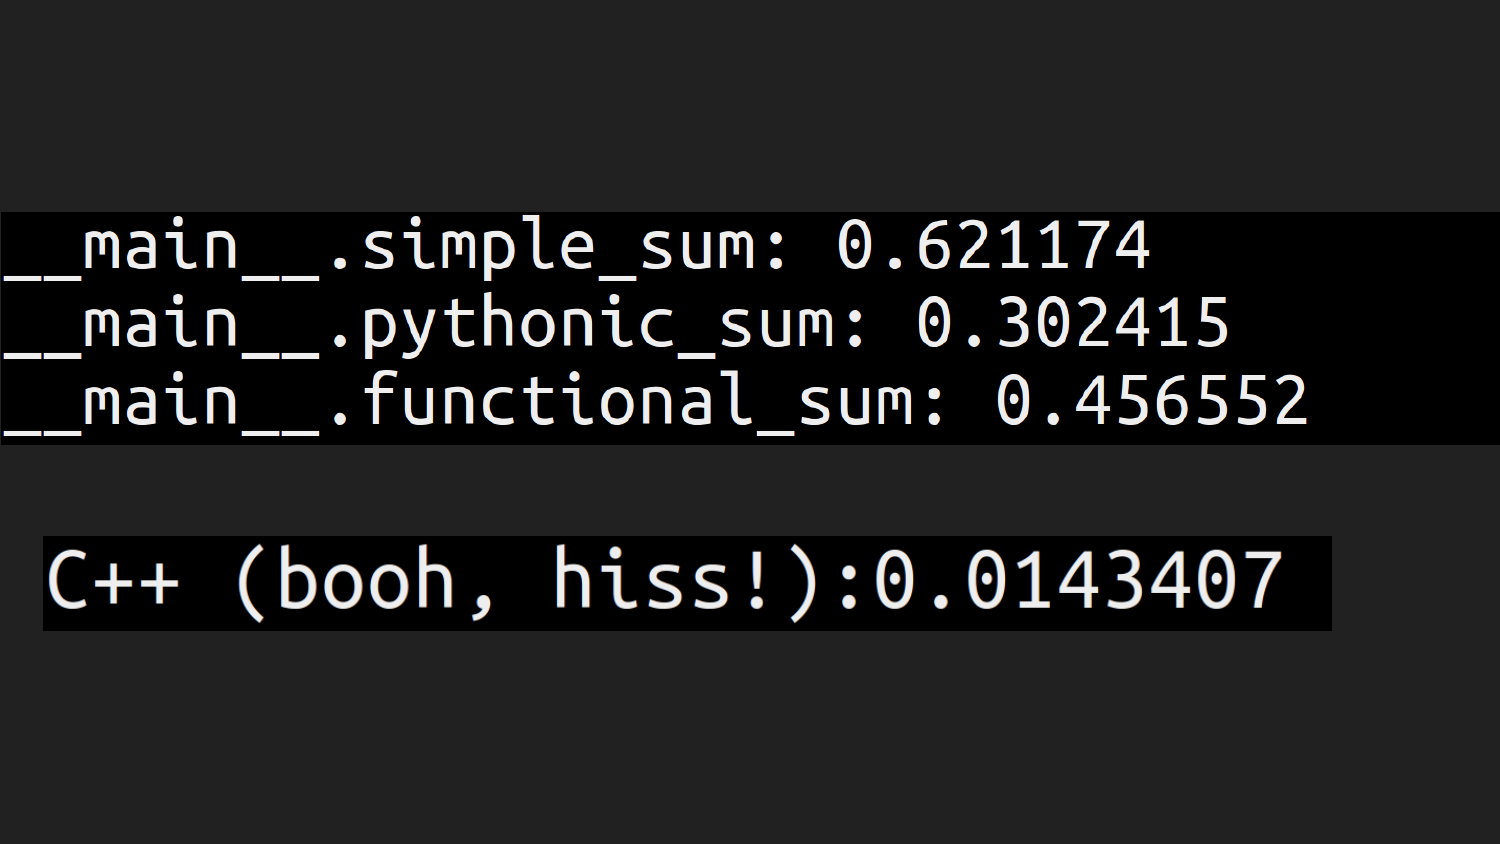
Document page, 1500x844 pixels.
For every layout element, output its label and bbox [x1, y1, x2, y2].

picture [0, 212, 1500, 445]
picture [42, 536, 1332, 632]
